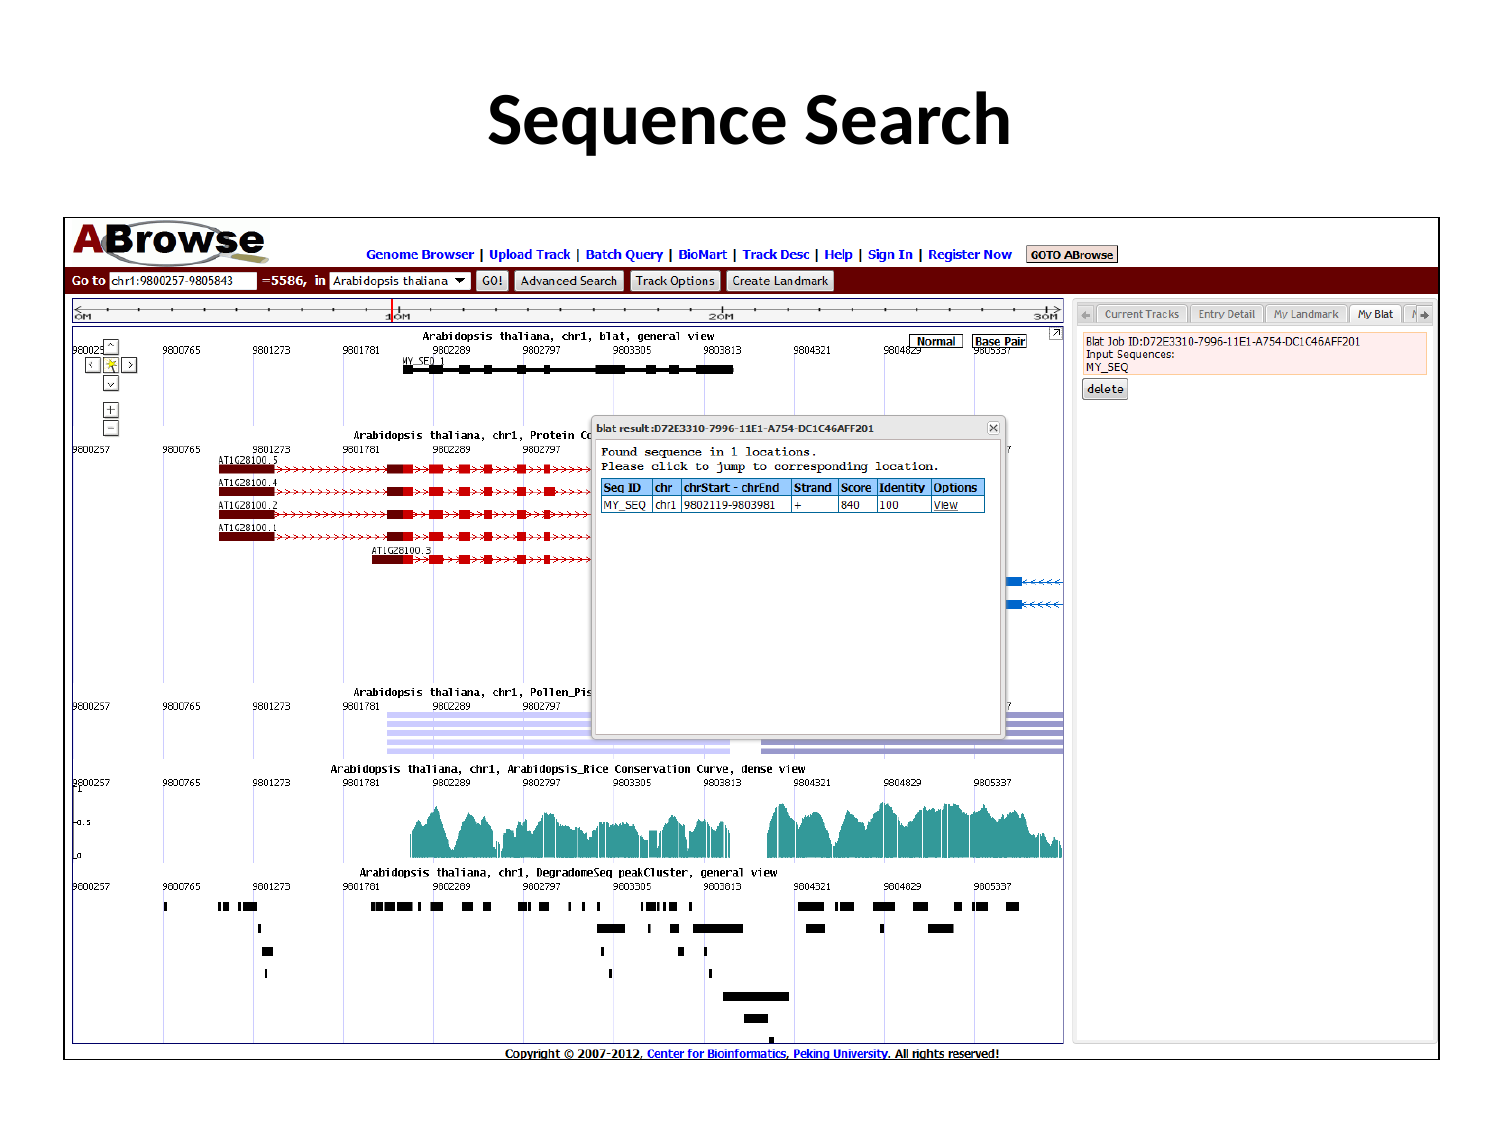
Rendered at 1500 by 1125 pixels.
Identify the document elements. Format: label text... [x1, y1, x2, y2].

picture [64, 218, 1439, 1059]
title Sequence Search [75, 20, 1425, 209]
